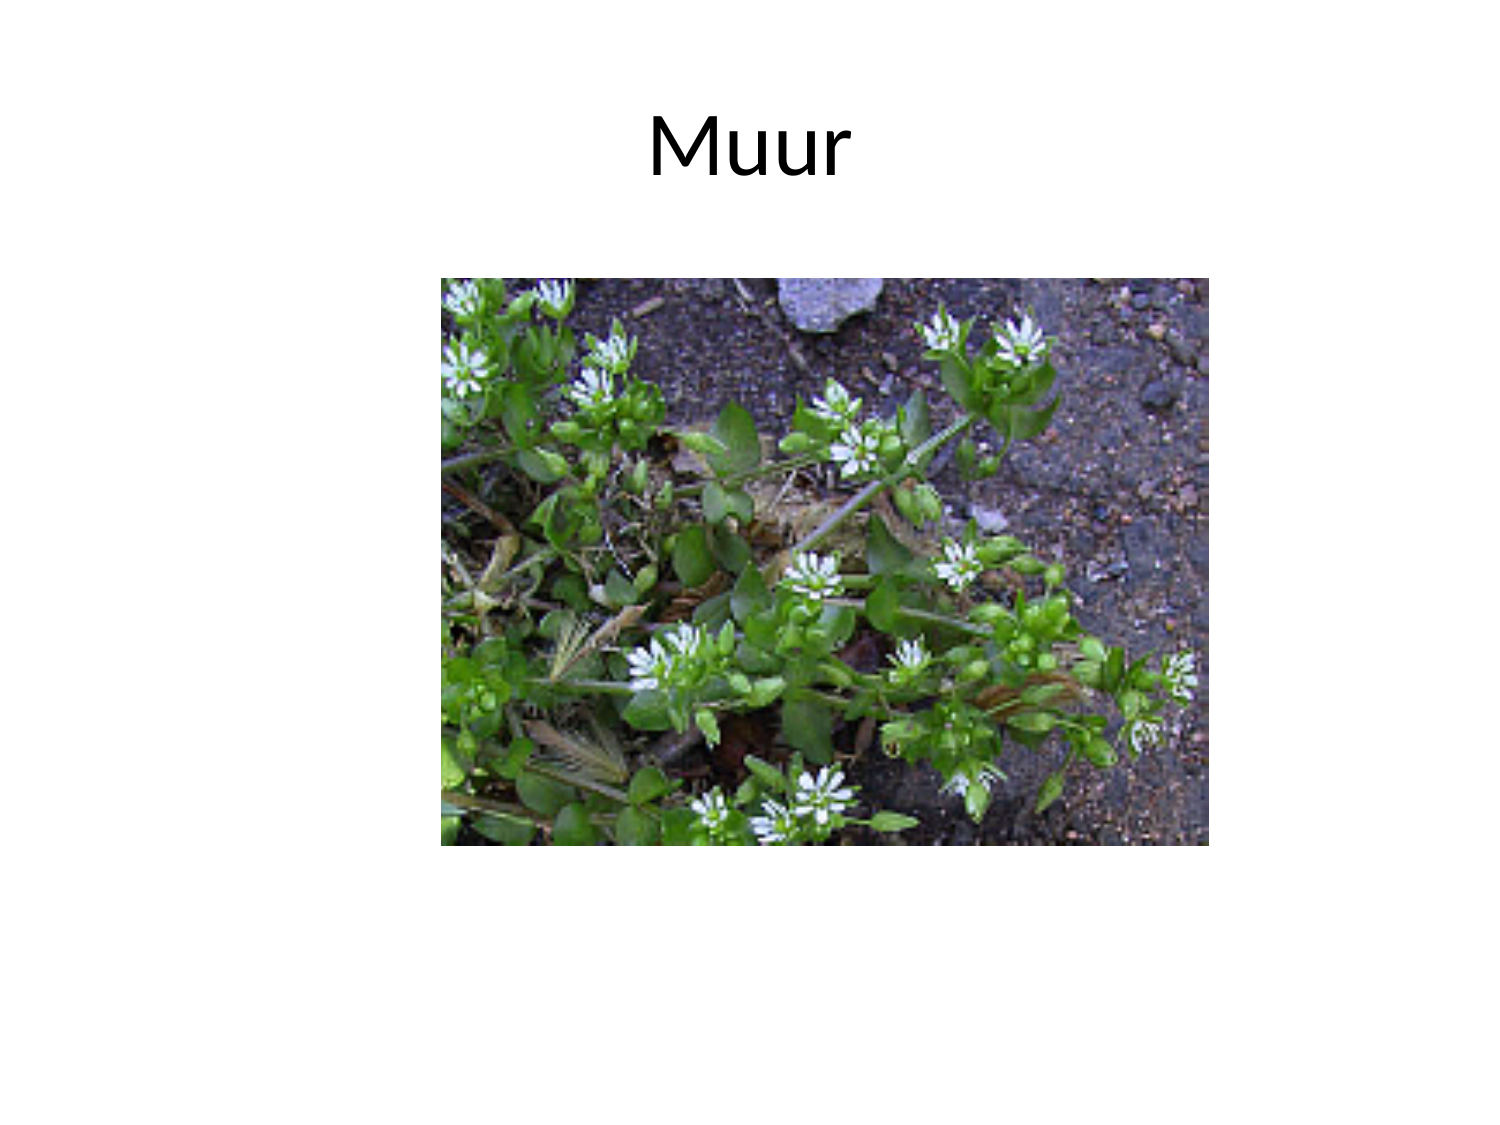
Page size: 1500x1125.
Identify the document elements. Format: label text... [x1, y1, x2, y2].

picture [441, 278, 1210, 847]
title Muur [75, 45, 1425, 233]
